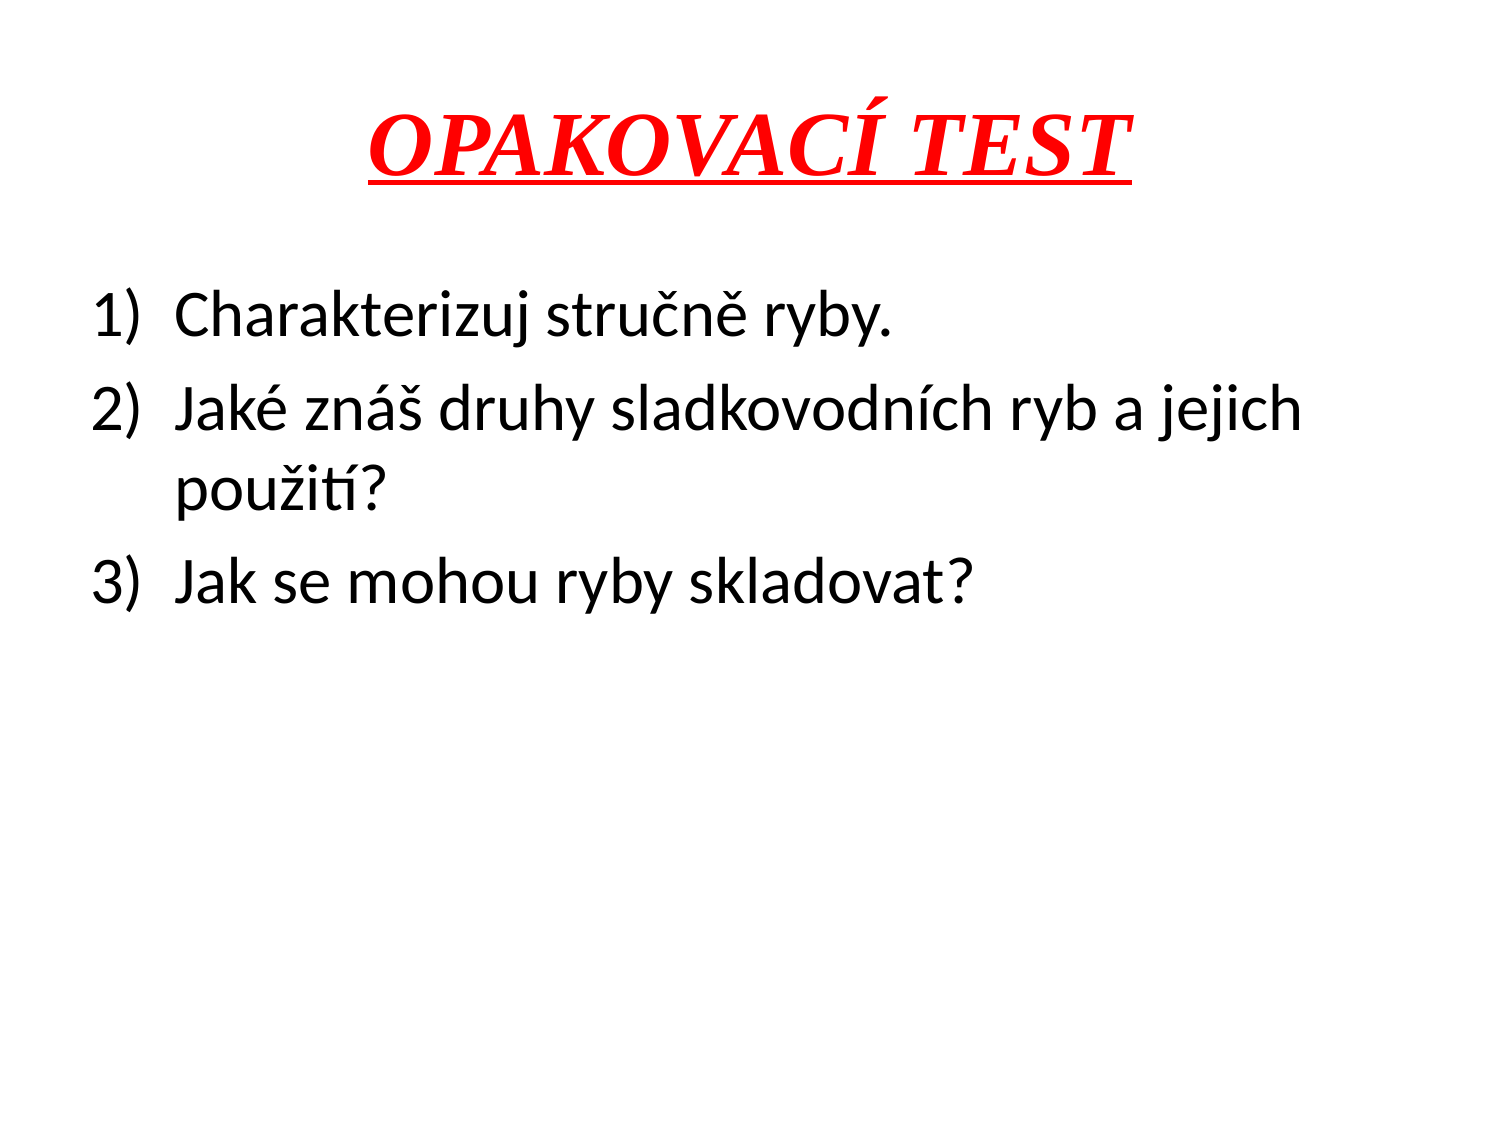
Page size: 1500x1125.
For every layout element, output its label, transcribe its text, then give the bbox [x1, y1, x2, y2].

title OPAKOVACÍ TEST [75, 45, 1425, 233]
list Charakterizuj stručně ryby. Jaké znáš druhy sladkovodních ryb a jejich použití? Jak se mohou ryby skladovat? [75, 262, 1425, 1005]
